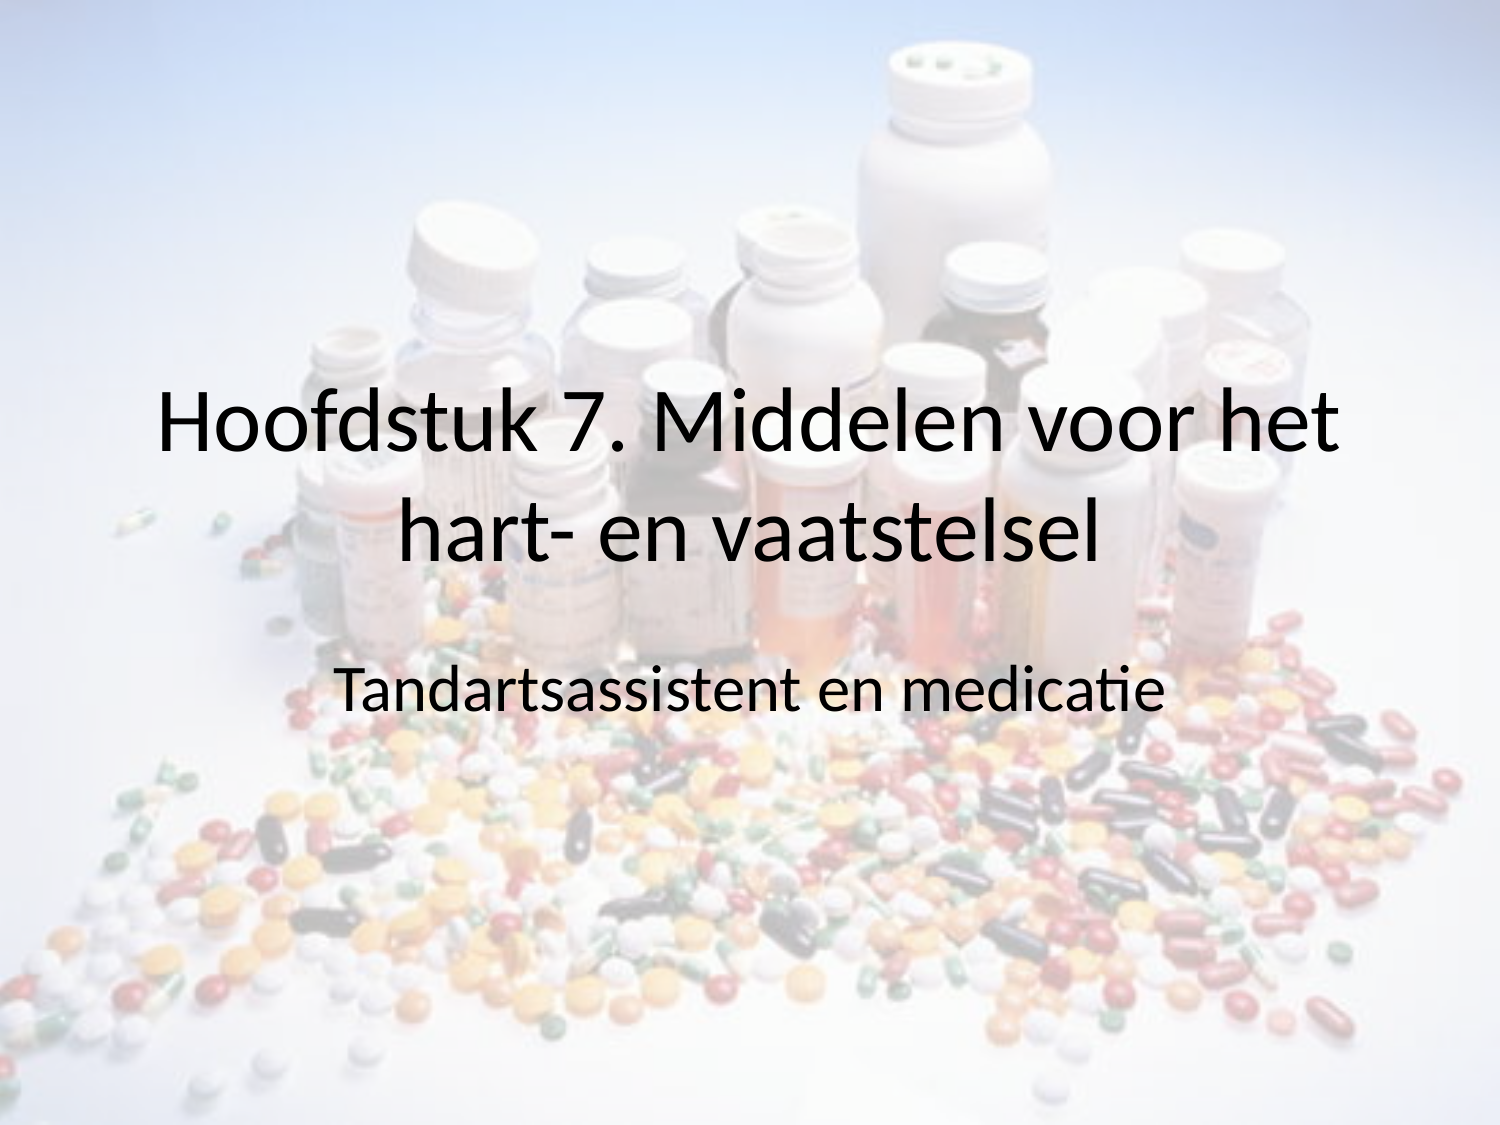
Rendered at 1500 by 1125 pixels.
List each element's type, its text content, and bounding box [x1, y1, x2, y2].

subtitle Tandartsassistent en medicatie [225, 637, 1275, 925]
title Hoofdstuk 7. Middelen voor het hart- en vaatstelsel [112, 349, 1388, 591]
